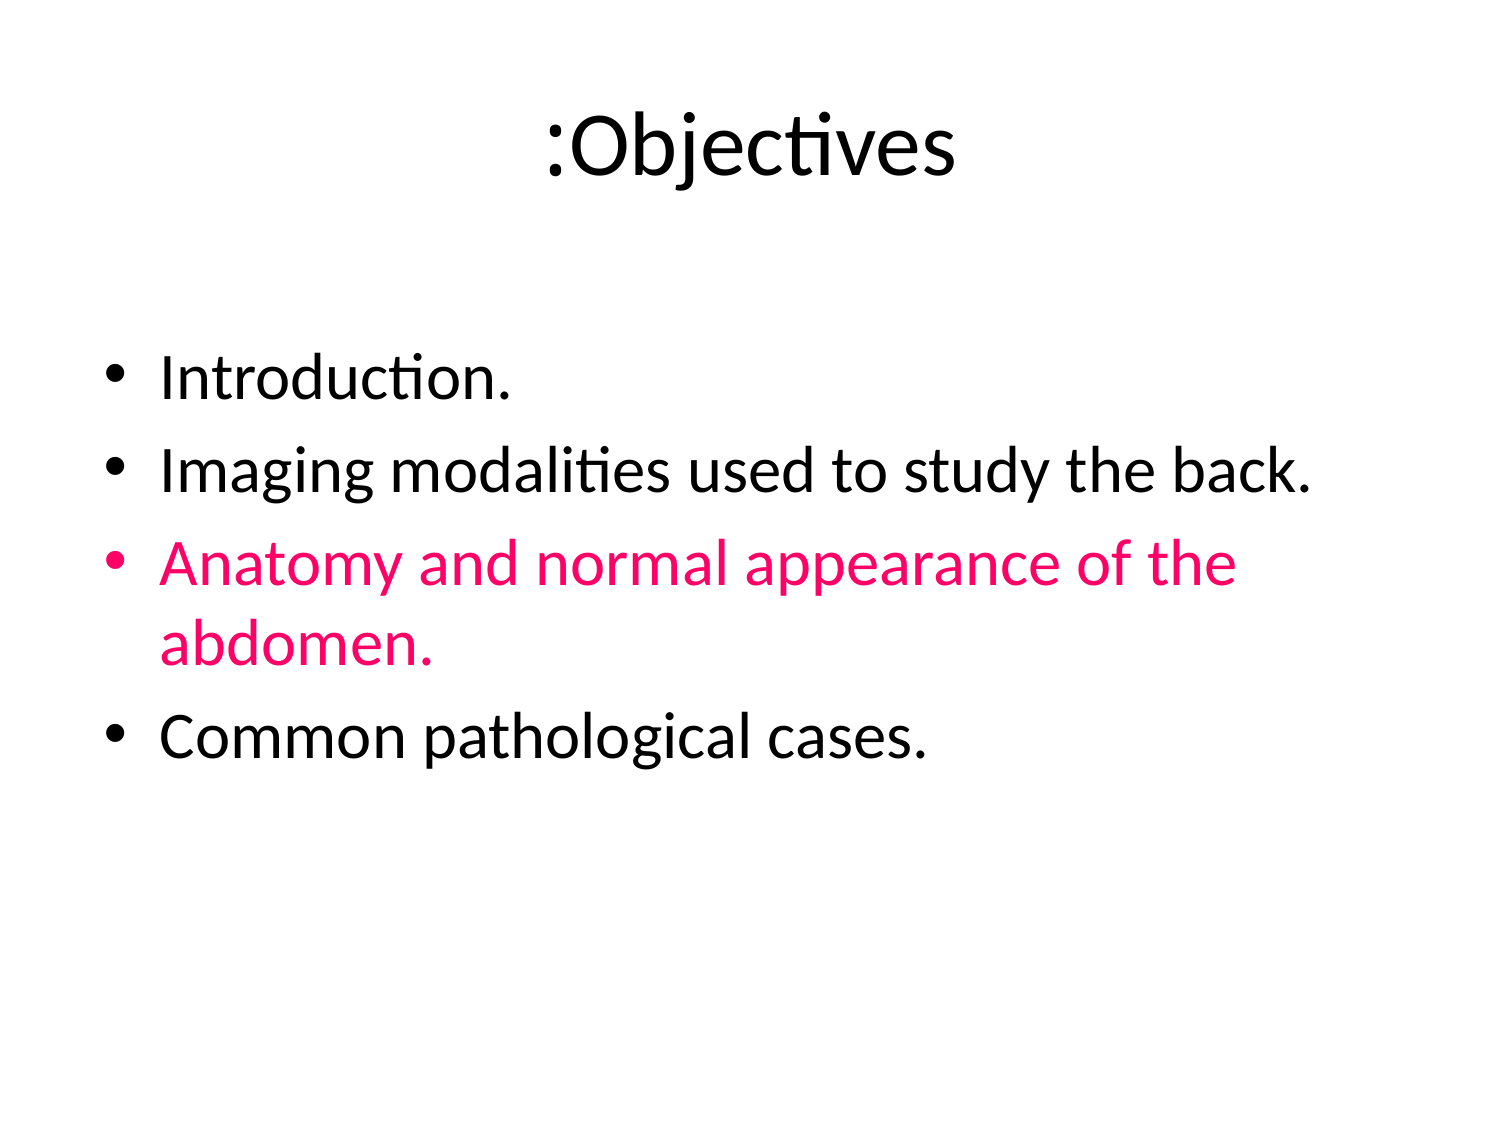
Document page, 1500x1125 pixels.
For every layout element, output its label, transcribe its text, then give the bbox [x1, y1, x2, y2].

list Introduction. Imaging modalities used to study the back. Anatomy and normal appearance of the abdomen. Common pathological cases. [88, 324, 1436, 1000]
title Objectives: [75, 45, 1425, 233]
